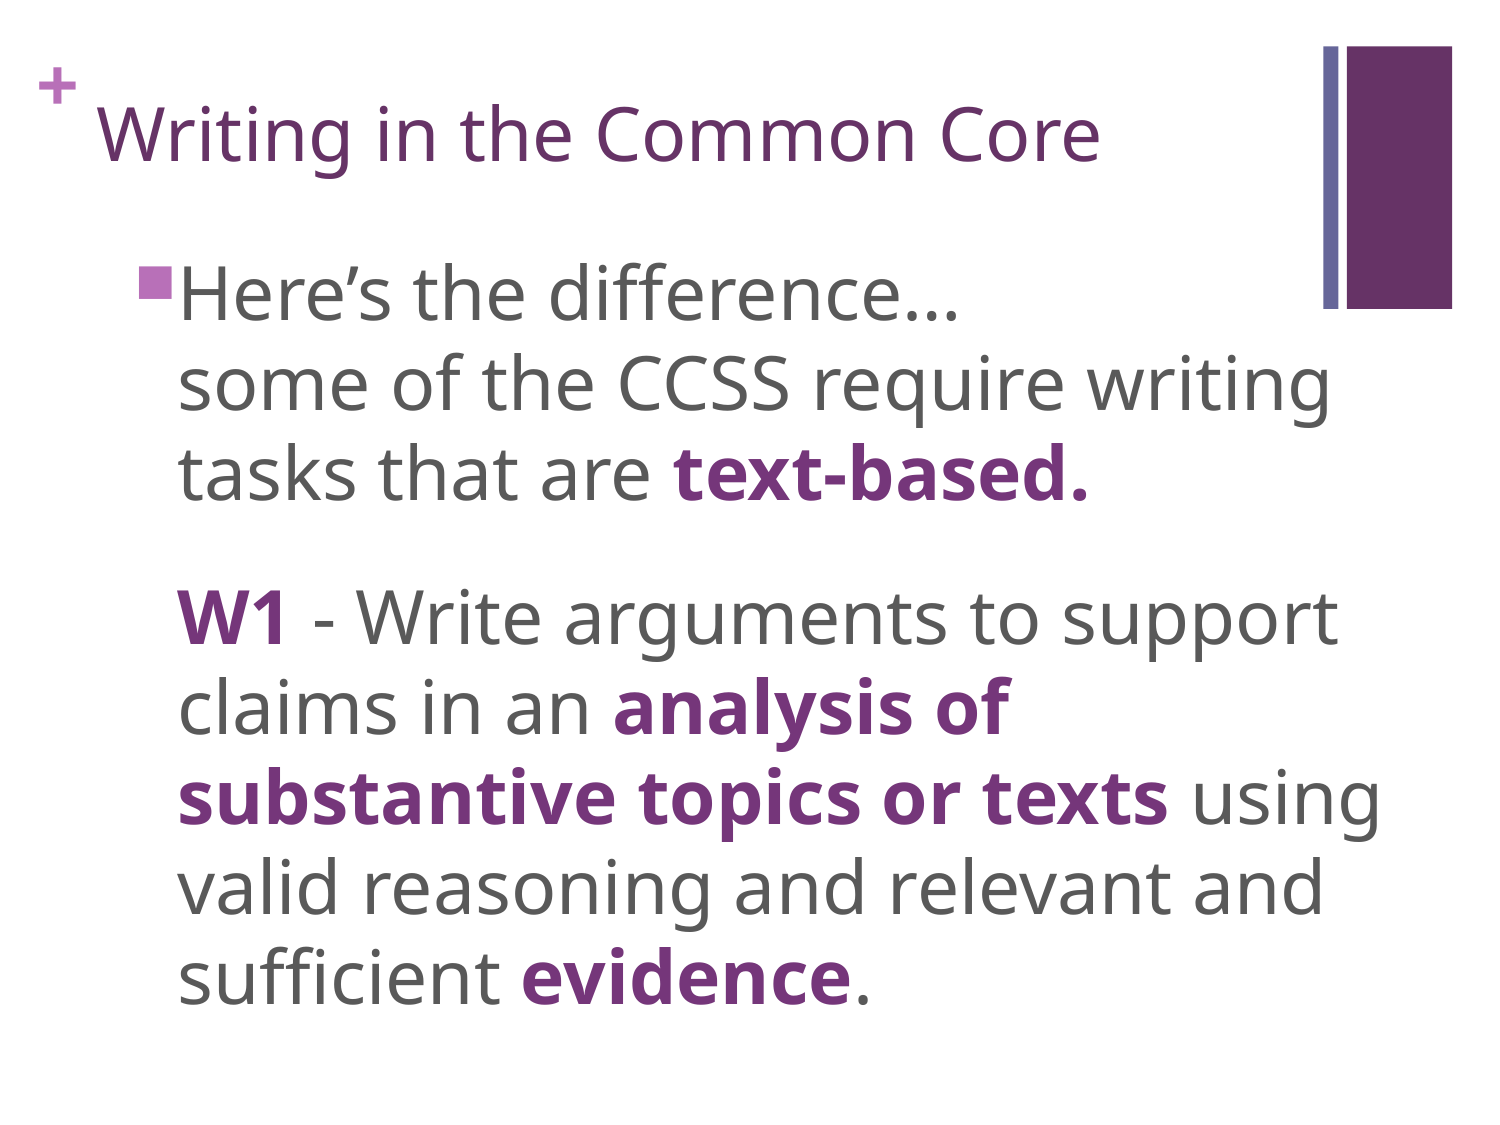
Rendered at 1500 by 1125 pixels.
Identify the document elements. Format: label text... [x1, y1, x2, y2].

title Writing in the Common Core [81, 79, 1322, 237]
text_box W1 - Write arguments to support claims in an analysis of substantive topics or texts using valid reasoning and relevant and sufficient evidence. [87, 562, 1463, 1028]
list Here’s the difference… [81, 237, 1322, 563]
text_box some of the CCSS require writing tasks that are text-based. [87, 328, 1375, 523]
